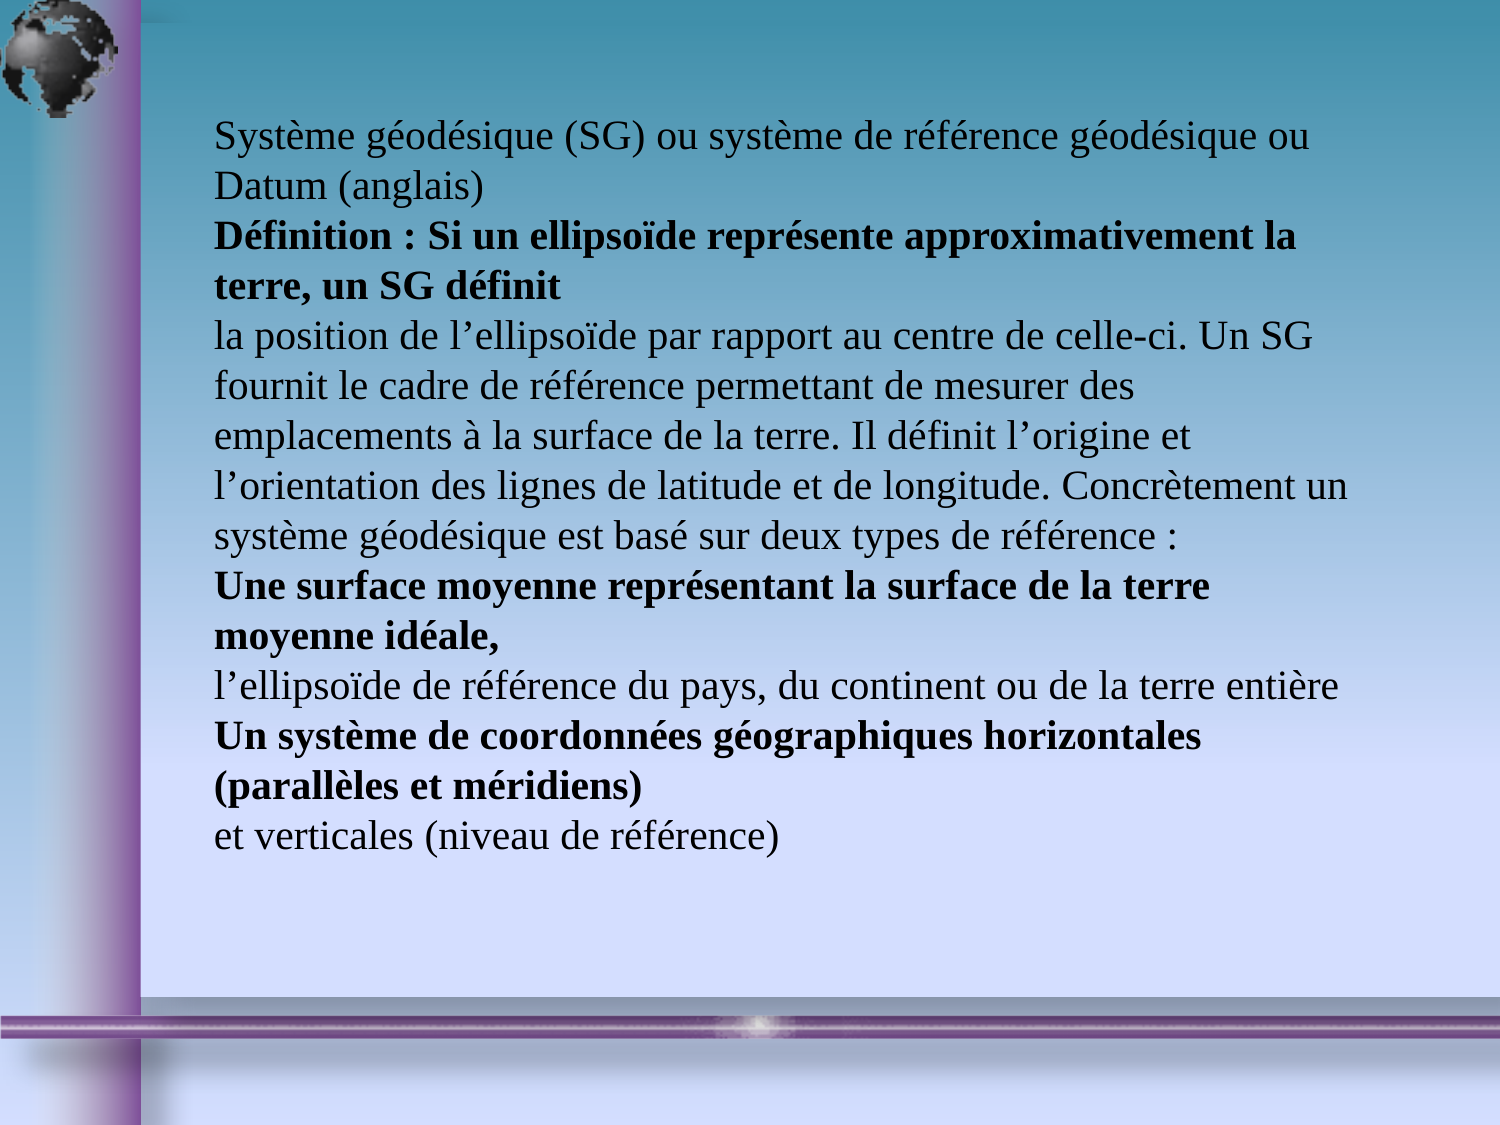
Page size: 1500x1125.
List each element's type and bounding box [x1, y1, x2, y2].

picture [140, 23, 1500, 997]
